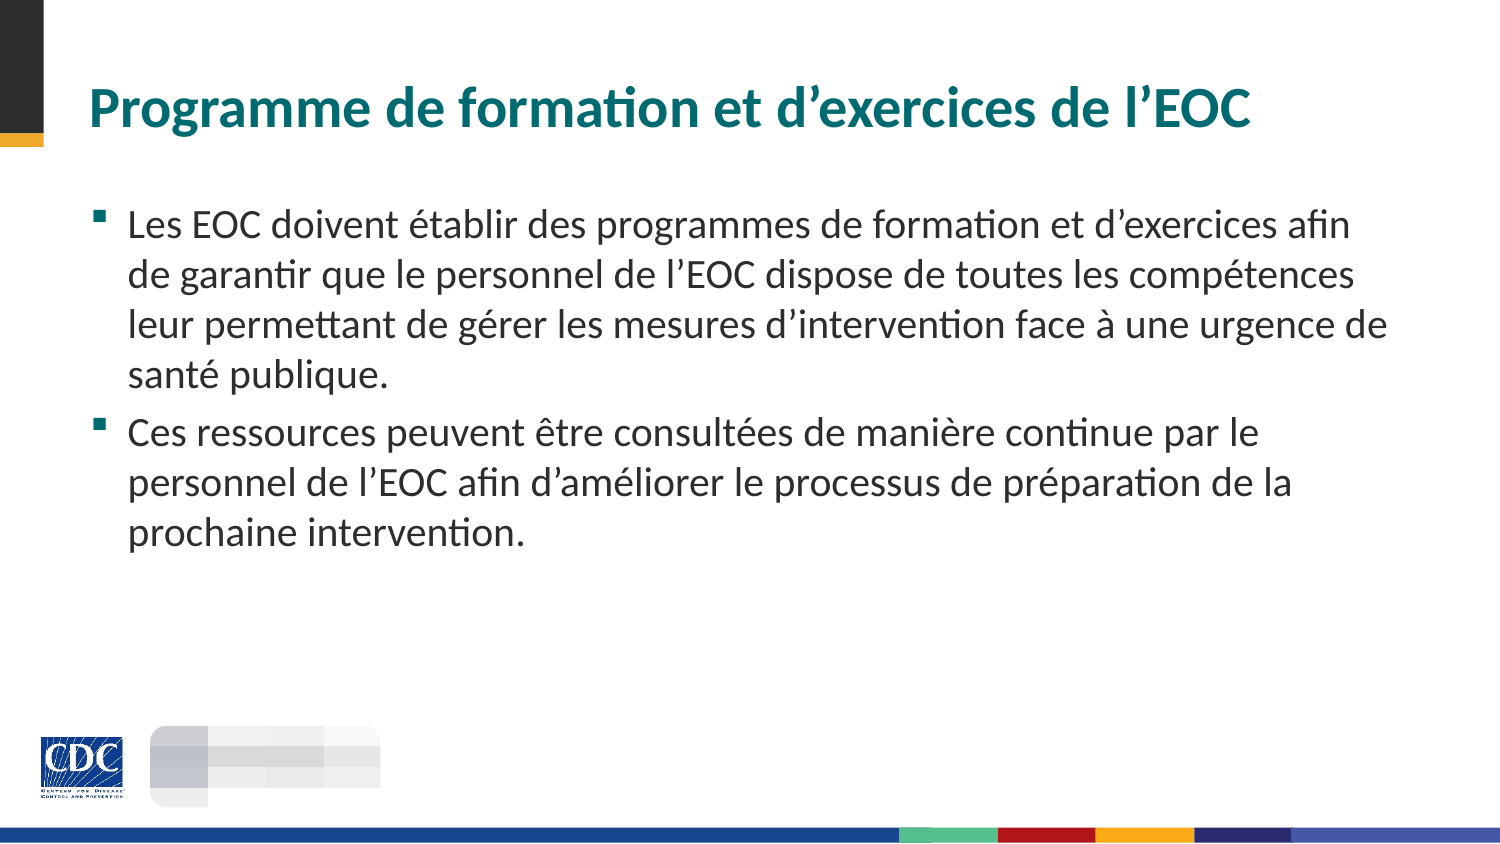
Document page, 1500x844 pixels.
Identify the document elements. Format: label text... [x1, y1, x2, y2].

title Programme de formation et d’exercices de l’EOC [75, 33, 1425, 147]
list Les EOC doivent établir des programmes de formation et d’exercices afin de garantir que le personnel de l’EOC dispose de toutes les compétences leur permettant de gérer les mesures d’intervention face à une urgence de santé publique. Ces ressources peuvent être consultées de manière continue par le personnel de l’EOC afin d’améliorer le processus de préparation de la prochaine intervention. [75, 188, 1414, 704]
picture [41, 737, 125, 798]
